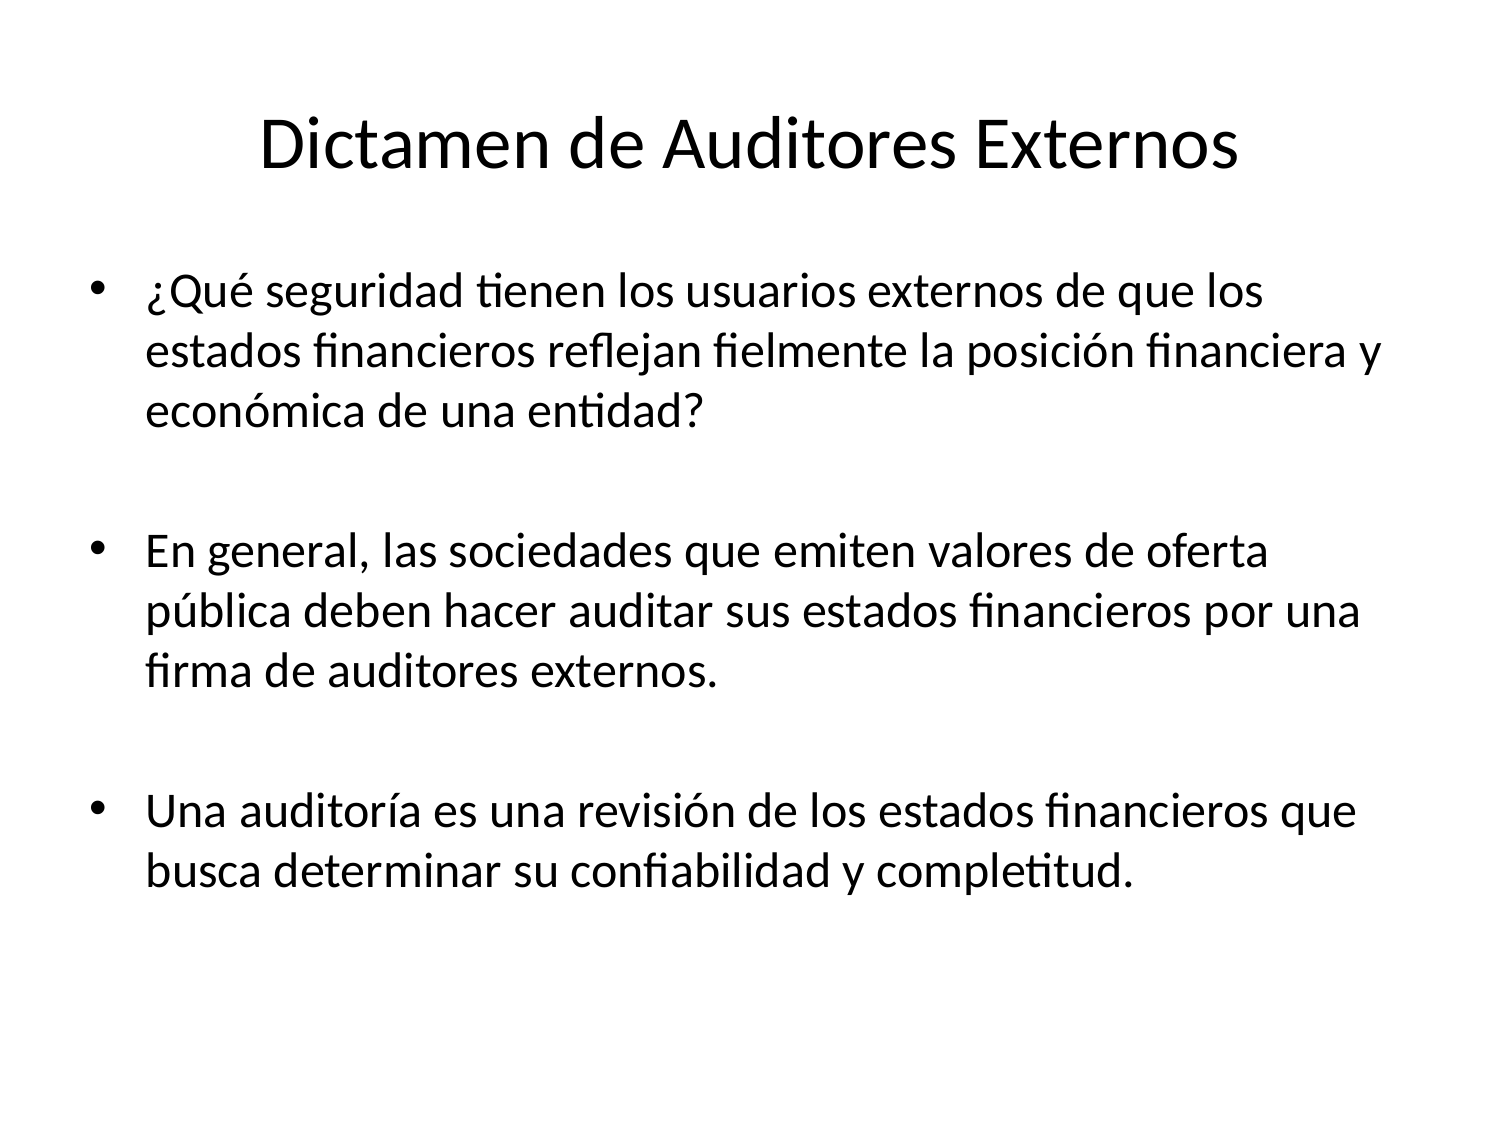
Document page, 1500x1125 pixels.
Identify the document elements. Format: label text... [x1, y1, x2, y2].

list ¿Qué seguridad tienen los usuarios externos de que los estados financieros reflejan fielmente la posición financiera y económica de una entidad? En general, las sociedades que emiten valores de oferta pública deben hacer auditar sus estados financieros por una firma de auditores externos. Una auditoría es una revisión de los estados financieros que busca determinar su confiabilidad y completitud. [74, 249, 1436, 1047]
title Dictamen de Auditores Externos [75, 45, 1425, 233]
